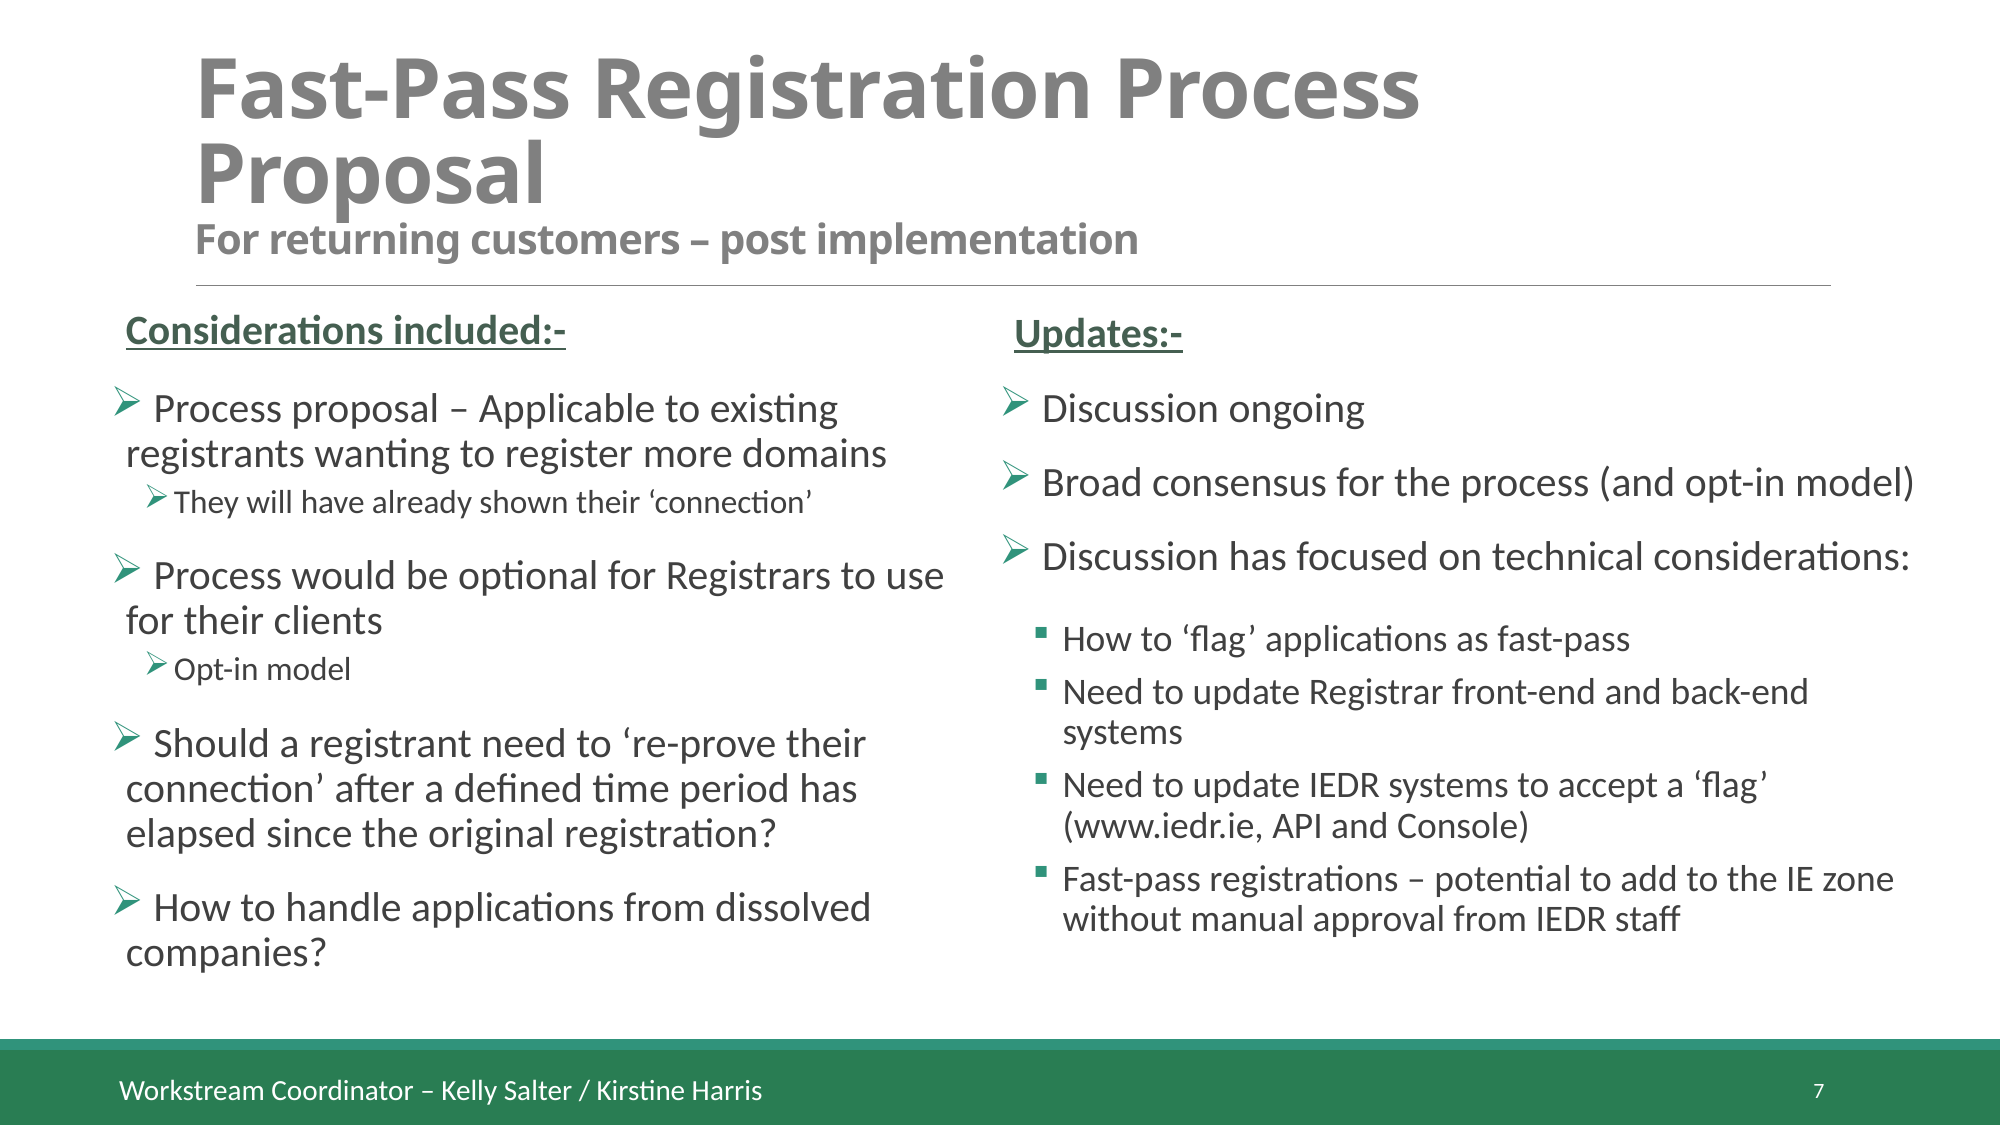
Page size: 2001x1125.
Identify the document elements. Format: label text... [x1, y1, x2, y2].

text_box Workstream Coordinator – Kelly Salter / Kirstine Harris [104, 1064, 835, 1115]
list Process proposal – Applicable to existing registrants wanting to register more domains They will have already shown their ‘connection’ Process would be optional for Registrars to use for their clients Opt-in model Should a registrant need to ‘re-prove their connection’ after a defined time period has elapsed since the original registration? How to handle applications from dissolved companies? [110, 378, 967, 1125]
title Fast-Pass Registration Process Proposal For returning customers – post implementation [179, 42, 1793, 260]
slide_number 7 [1624, 1059, 1840, 1120]
list Updates:- [999, 286, 1686, 378]
list Discussion ongoing Broad consensus for the process (and opt-in model) Discussion has focused on technical considerations: How to ‘flag’ applications as fast-pass Need to update Registrar front-end and back-end systems Need to update IEDR systems to accept a ‘flag’ (www.iedr.ie, API and Console) Fast-pass registrations – potential to add to the IE zone without manual approval from IEDR staff [999, 378, 1929, 1125]
list Considerations included:- [110, 283, 798, 378]
